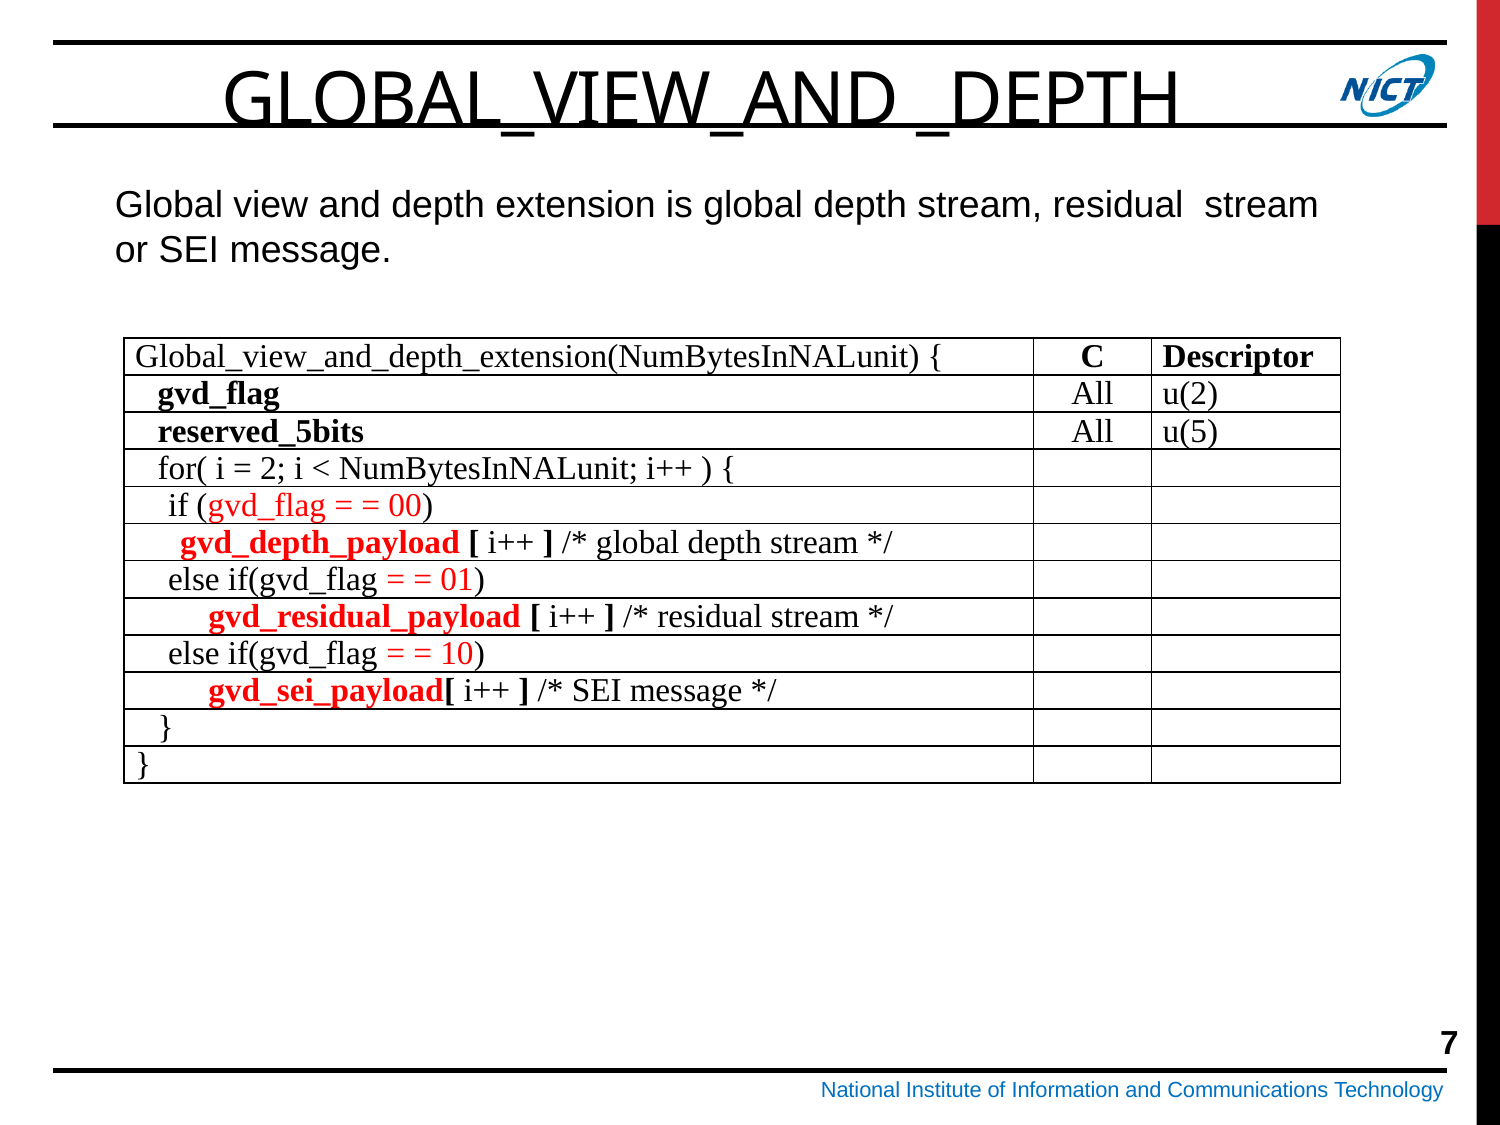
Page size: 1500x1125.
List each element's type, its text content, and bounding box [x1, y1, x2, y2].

table_cell for( i = 2; i < NumBytesInNALunit; i++ ) { [125, 450, 1033, 486]
table_cell gvd_sei_payload[ i++ ] /* SEI message */ [125, 673, 1033, 708]
table_cell else if(gvd_flag = = 01) [125, 561, 1033, 597]
table_cell u(5) [1152, 413, 1340, 448]
table_cell [1152, 710, 1340, 745]
table_cell [1152, 599, 1340, 634]
table_cell [1152, 524, 1340, 560]
table_cell gvd_residual_payload [ i++ ] /* residual stream */ [125, 599, 1033, 634]
table_cell if (gvd_flag = = 00) [125, 487, 1033, 523]
table_header C [1034, 339, 1151, 374]
table_cell gvd_depth_payload [ i++ ] /* global depth stream */ [125, 524, 1033, 560]
table_cell } [125, 710, 1033, 745]
table_cell [1152, 561, 1340, 597]
picture [1340, 54, 1435, 117]
table_header Descriptor [1152, 339, 1340, 374]
table_cell [1152, 673, 1340, 708]
table_cell [1034, 561, 1151, 597]
text_box Global_view_and _depth [64, 42, 1340, 149]
table_cell [1034, 673, 1151, 708]
table_cell [1034, 636, 1151, 671]
table_cell [1034, 710, 1151, 745]
table_cell All [1034, 376, 1151, 411]
table_cell reserved_5bits [125, 413, 1033, 448]
table_cell } [125, 747, 1033, 782]
slide_number 7 [1411, 1011, 1474, 1072]
table_cell [1152, 747, 1340, 782]
table_cell gvd_flag [125, 376, 1033, 411]
table_cell [1152, 636, 1340, 671]
table_cell u(2) [1152, 376, 1340, 411]
text_box Global view and depth extension is global depth stream, residual stream or SEI message. [100, 172, 1376, 278]
table_cell [1034, 487, 1151, 523]
table_cell All [1034, 413, 1151, 448]
table_cell [1152, 450, 1340, 486]
table_cell [1034, 450, 1151, 486]
table_cell [1152, 487, 1340, 523]
table_cell [1034, 747, 1151, 782]
table_cell else if(gvd_flag = = 10) [125, 636, 1033, 671]
table_cell [1034, 524, 1151, 560]
table_header Global_view_and_depth_extension(NumBytesInNALunit) { [125, 339, 1033, 374]
table_cell [1034, 599, 1151, 634]
